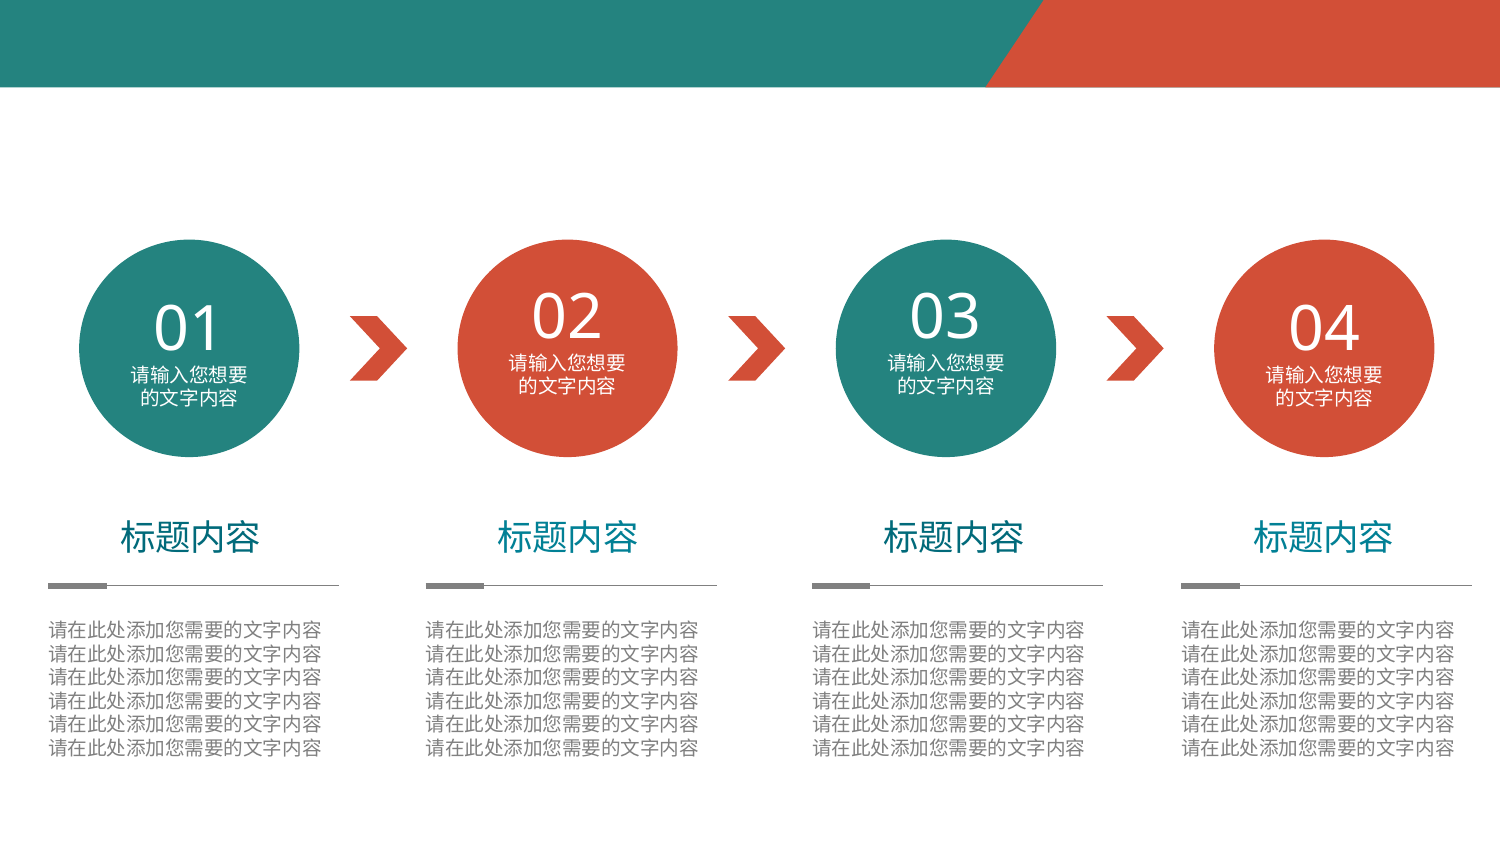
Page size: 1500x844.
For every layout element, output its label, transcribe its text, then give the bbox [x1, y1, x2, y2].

text_box [1106, 316, 1164, 381]
text_box 01 请输入您想要的文字内容 [79, 239, 300, 458]
text_box 标题内容 [805, 507, 1103, 565]
text_box 04 请输入您想要的文字内容 [1214, 239, 1435, 458]
text_box 请在此处添加您需要的文字内容请在此处添加您需要的文字内容请在此处添加您需要的文字内容请在此处添加您需要的文字内容 请在此处添加您需要的文字内容 请在此处添加您需要的文字内容 [812, 618, 1103, 783]
text_box 03 请输入您想要的文字内容 [835, 239, 1057, 458]
text_box 02 请输入您想要的文字内容 [457, 239, 678, 458]
text_box 标题内容 [419, 507, 717, 565]
text_box 请在此处添加您需要的文字内容请在此处添加您需要的文字内容请在此处添加您需要的文字内容请在此处添加您需要的文字内容 请在此处添加您需要的文字内容 请在此处添加您需要的文字内容 [425, 618, 717, 783]
text_box 标题内容 [41, 507, 339, 565]
text_box 请在此处添加您需要的文字内容请在此处添加您需要的文字内容请在此处添加您需要的文字内容请在此处添加您需要的文字内容 请在此处添加您需要的文字内容 请在此处添加您需要的文字内容 [48, 618, 339, 830]
text_box [728, 316, 786, 381]
text_box 请在此处添加您需要的文字内容请在此处添加您需要的文字内容请在此处添加您需要的文字内容请在此处添加您需要的文字内容 请在此处添加您需要的文字内容 请在此处添加您需要的文字内容 [1181, 618, 1473, 783]
text_box [349, 316, 408, 381]
text_box 标题内容 [1174, 507, 1473, 565]
